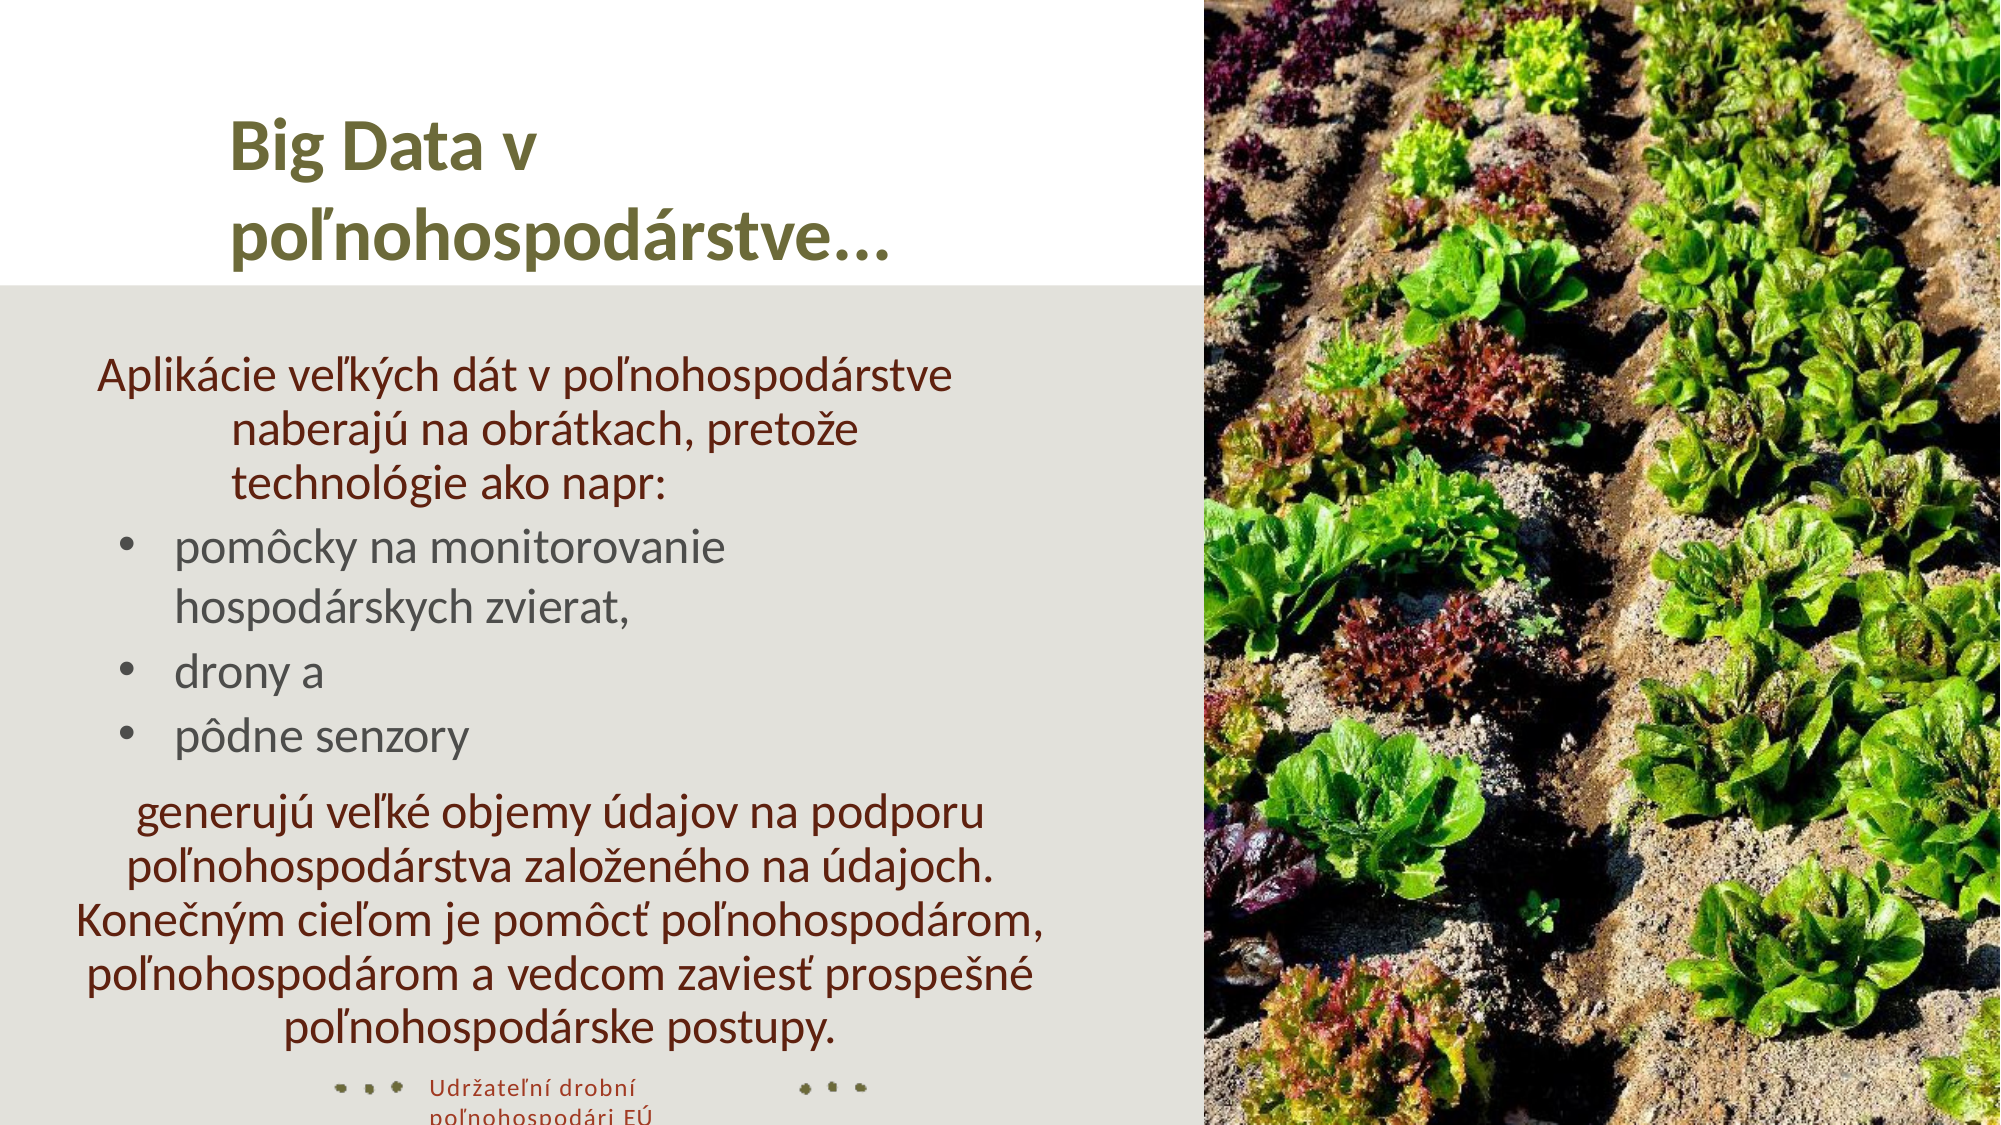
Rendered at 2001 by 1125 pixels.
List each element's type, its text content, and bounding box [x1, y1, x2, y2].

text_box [0, 285, 327, 1125]
title Big Data v poľnohospodárstve... [227, 93, 327, 283]
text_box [332, 0, 2000, 1125]
